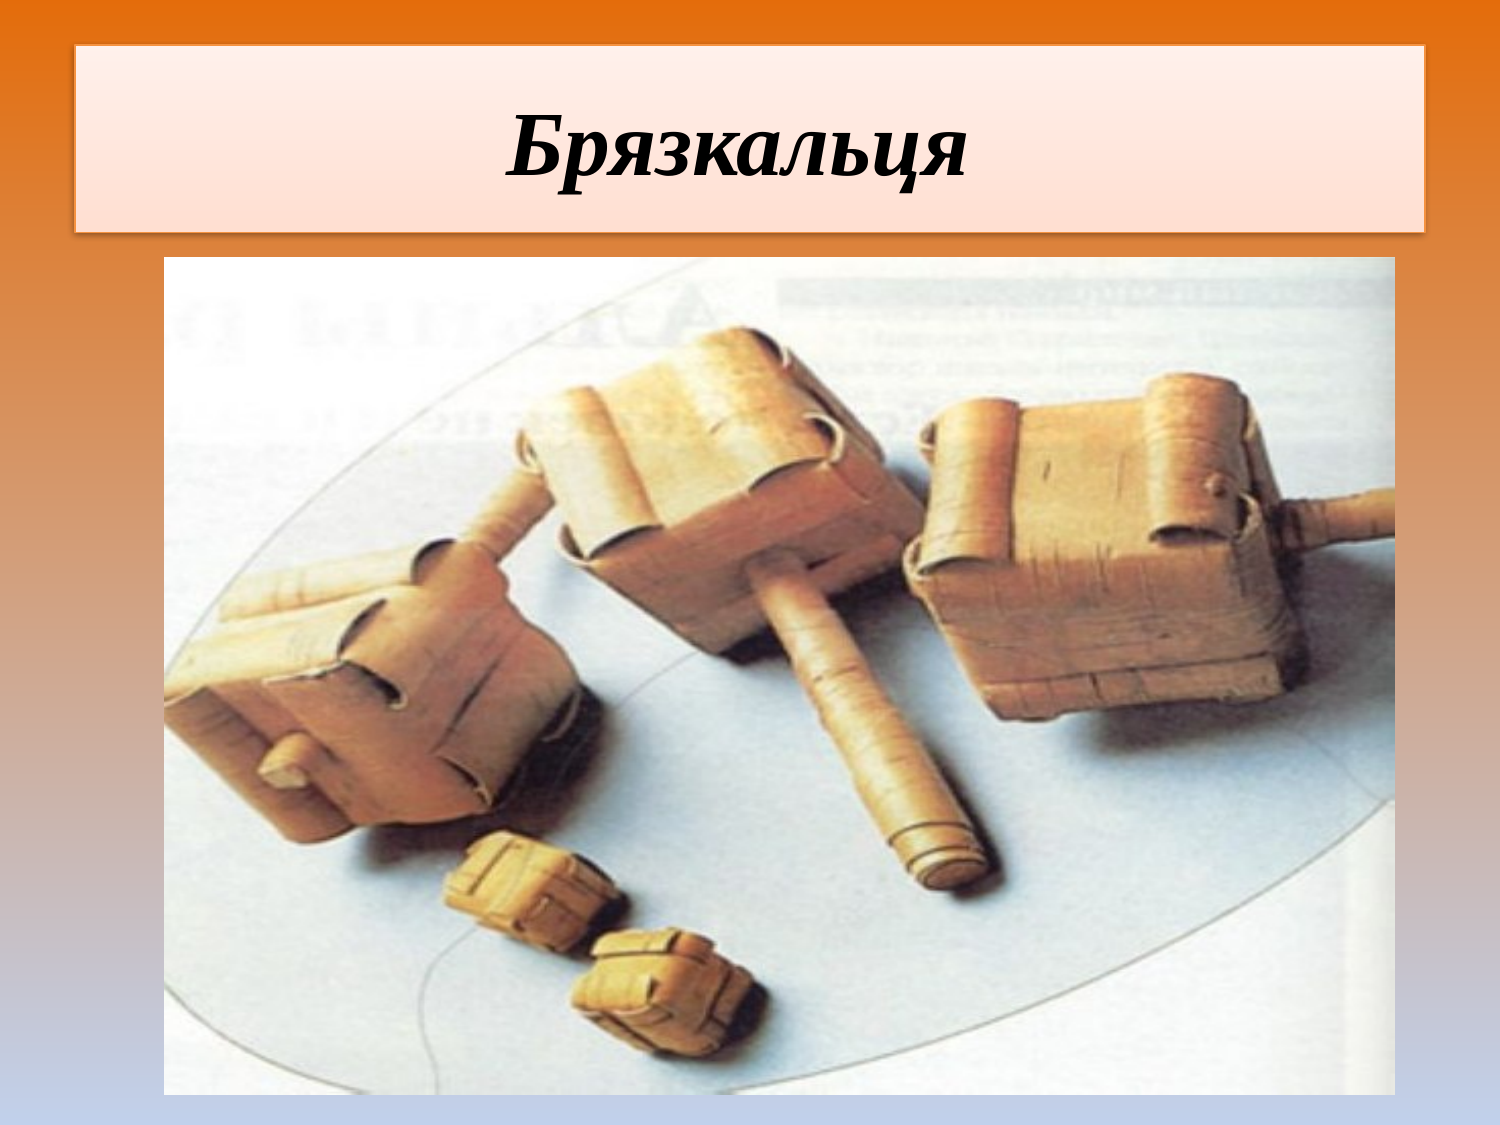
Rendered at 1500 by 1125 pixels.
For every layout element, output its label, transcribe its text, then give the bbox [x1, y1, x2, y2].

title Брязкальця [74, 44, 1426, 233]
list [163, 257, 1395, 1096]
